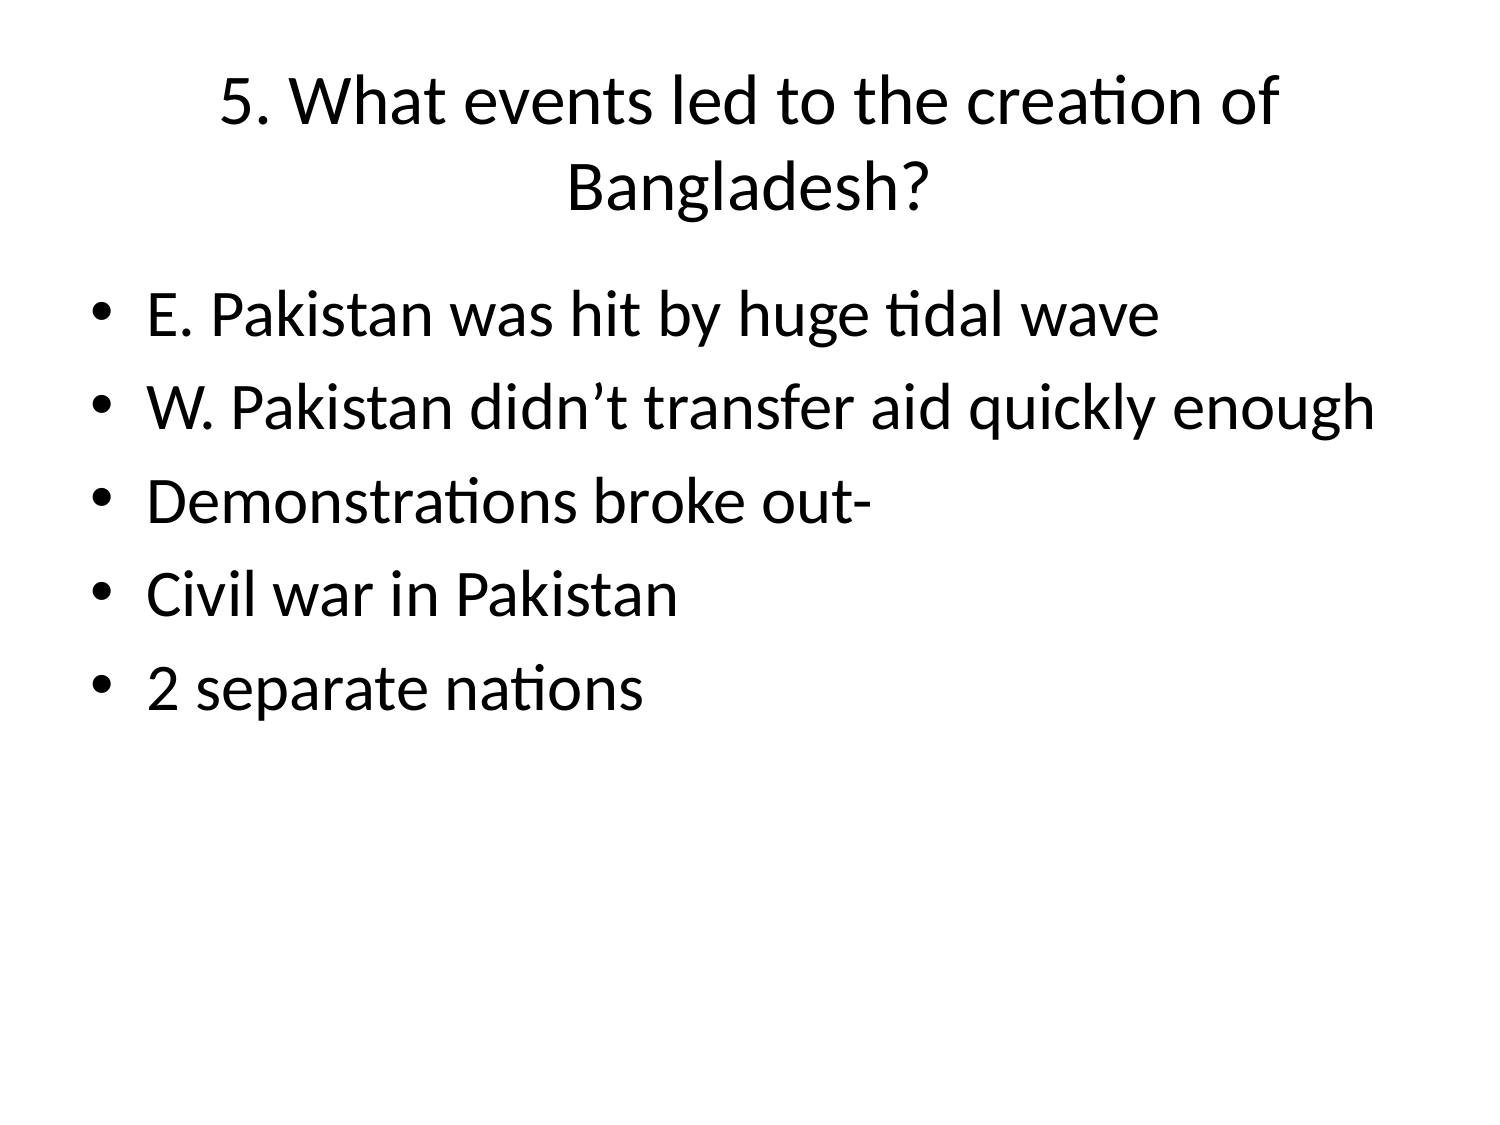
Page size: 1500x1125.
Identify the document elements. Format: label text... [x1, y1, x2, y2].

title 5. What events led to the creation of Bangladesh? [75, 45, 1425, 233]
list E. Pakistan was hit by huge tidal wave W. Pakistan didn’t transfer aid quickly enough Demonstrations broke out- Civil war in Pakistan 2 separate nations [75, 262, 1425, 1005]
